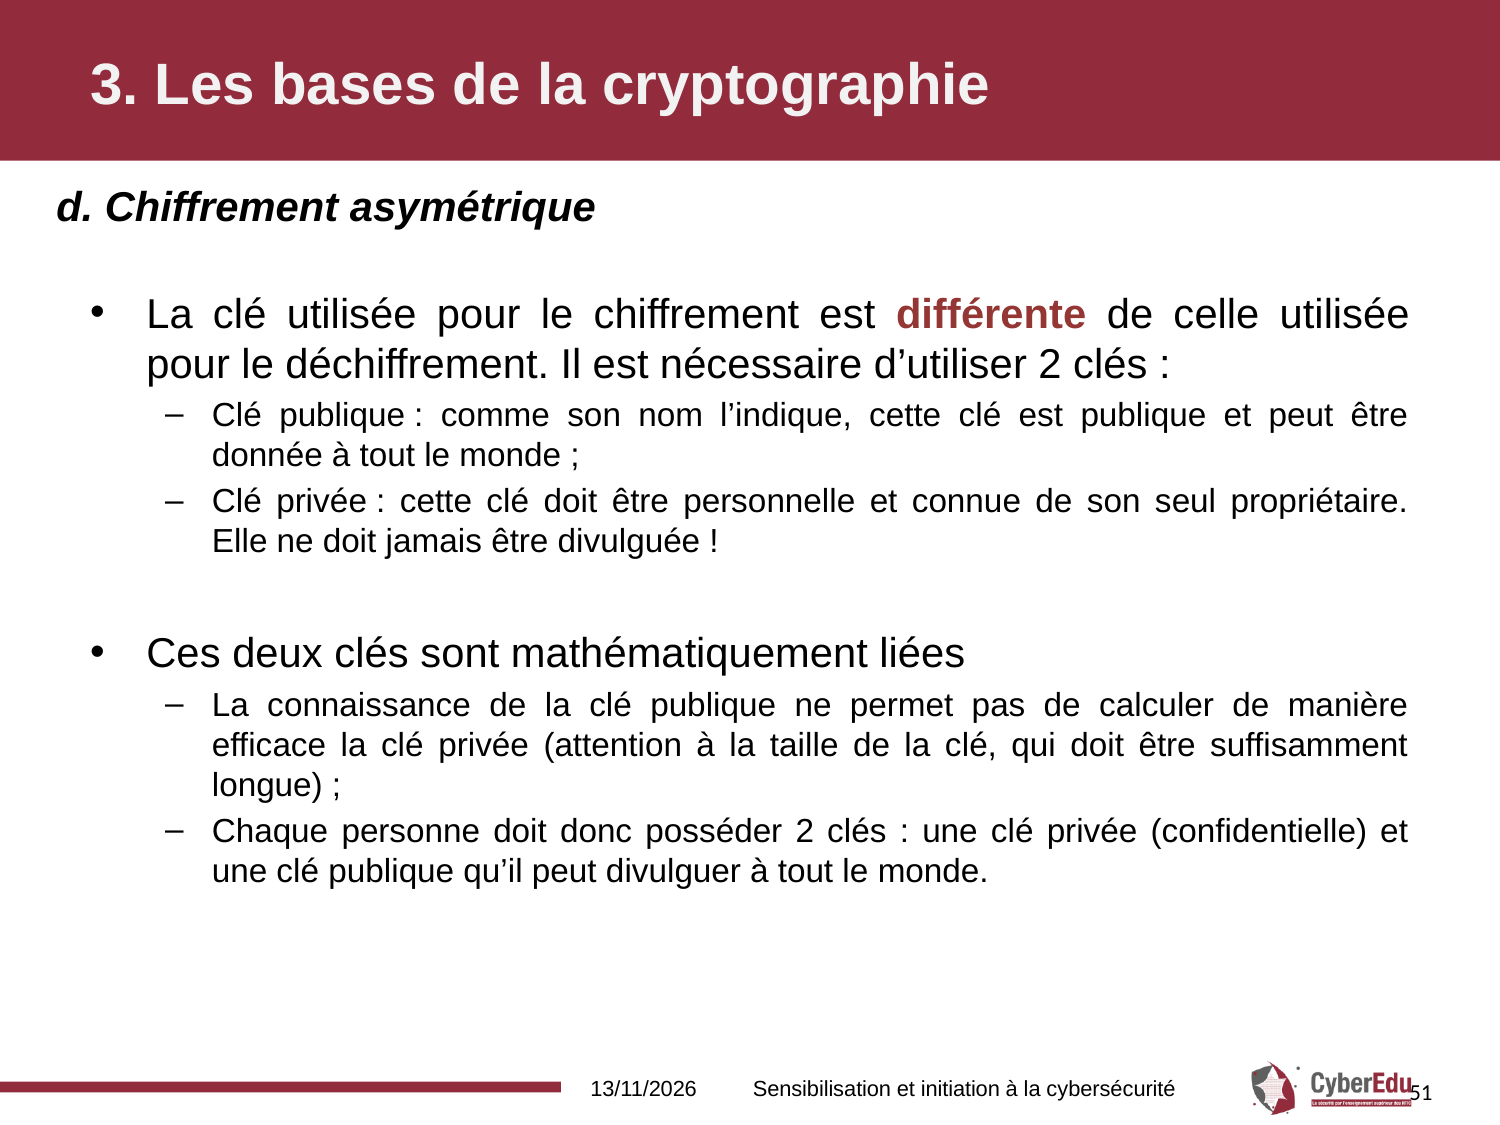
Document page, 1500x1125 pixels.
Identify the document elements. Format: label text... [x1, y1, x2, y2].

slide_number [561, 1057, 727, 1118]
text_box d. Chiffrement asymétrique [41, 172, 1471, 268]
picture [1246, 1060, 1412, 1115]
title 3. Les bases de la cryptographie [75, 1, 1425, 161]
footer Sensibilisation et initiation à la cybersécurité [738, 1057, 1236, 1118]
list La clé utilisée pour le chiffrement est différente de celle utilisée pour le déchiffrement. Il est nécessaire d’utiliser 2 clés : Clé publique : comme son nom l’indique, cette clé est publique et peut être donnée à tout le monde ; Clé privée : cette clé doit être personnelle et connue de son seul propriétaire. Elle ne doit jamais être divulguée ! Ces deux clés sont mathématiquement liées La connaissance de la clé publique ne permet pas de calculer de manière efficace la clé privée (attention à la taille de la clé, qui doit être suffisamment longue) ; Chaque personne doit donc posséder 2 clés : une clé privée (confidentielle) et une clé publique qu’il peut divulguer à tout le monde. [75, 278, 1425, 1035]
